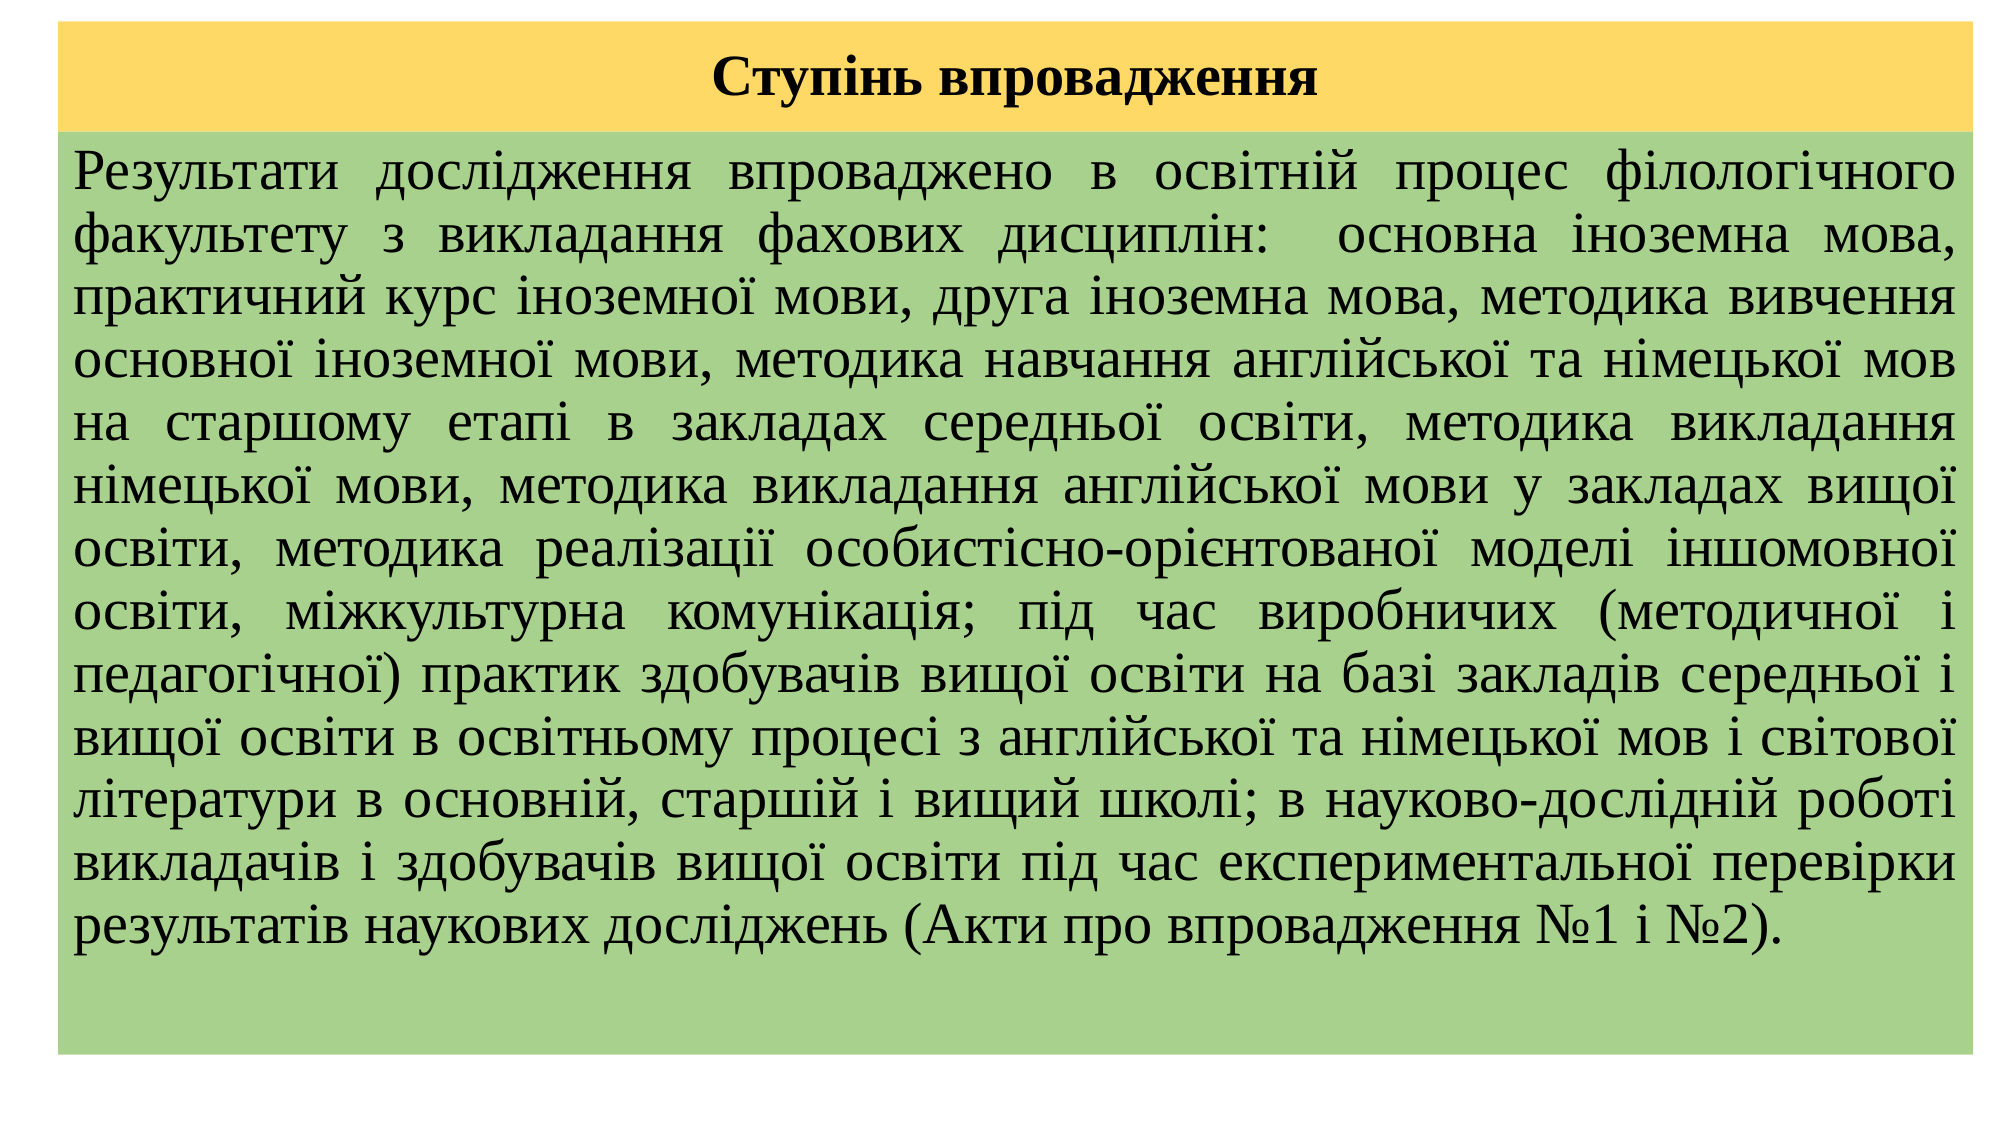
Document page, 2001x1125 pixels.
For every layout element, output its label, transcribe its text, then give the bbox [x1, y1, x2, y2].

title Ступінь впровадження [58, 21, 1973, 131]
list Результати дослідження впроваджено в освітній процес філологічного факультету з викладання фахових дисциплін: основна іноземна мова, практичний курс іноземної мови, друга іноземна мова, методика вивчення основної іноземної мови, методика навчання англійської та німецької мов на старшому етапі в закладах середньої освіти, методика викладання німецької мови, методика викладання англійської мови у закладах вищої освіти, методика реалізації особистісно-орієнтованої моделі іншомовної освіти, міжкультурна комунікація; під час виробничих (методичної і педагогічної) практик здобувачів вищої освіти на базі закладів середньої і вищої освіти в освітньому процесі з англійської та німецької мов і світової літератури в основній, старшій і вищий школі; в науково-дослідній роботі викладачів і здобувачів вищої освіти під час експериментальної перевірки результатів наукових досліджень (Акти про впровадження №1 і №2). [58, 131, 1973, 1055]
